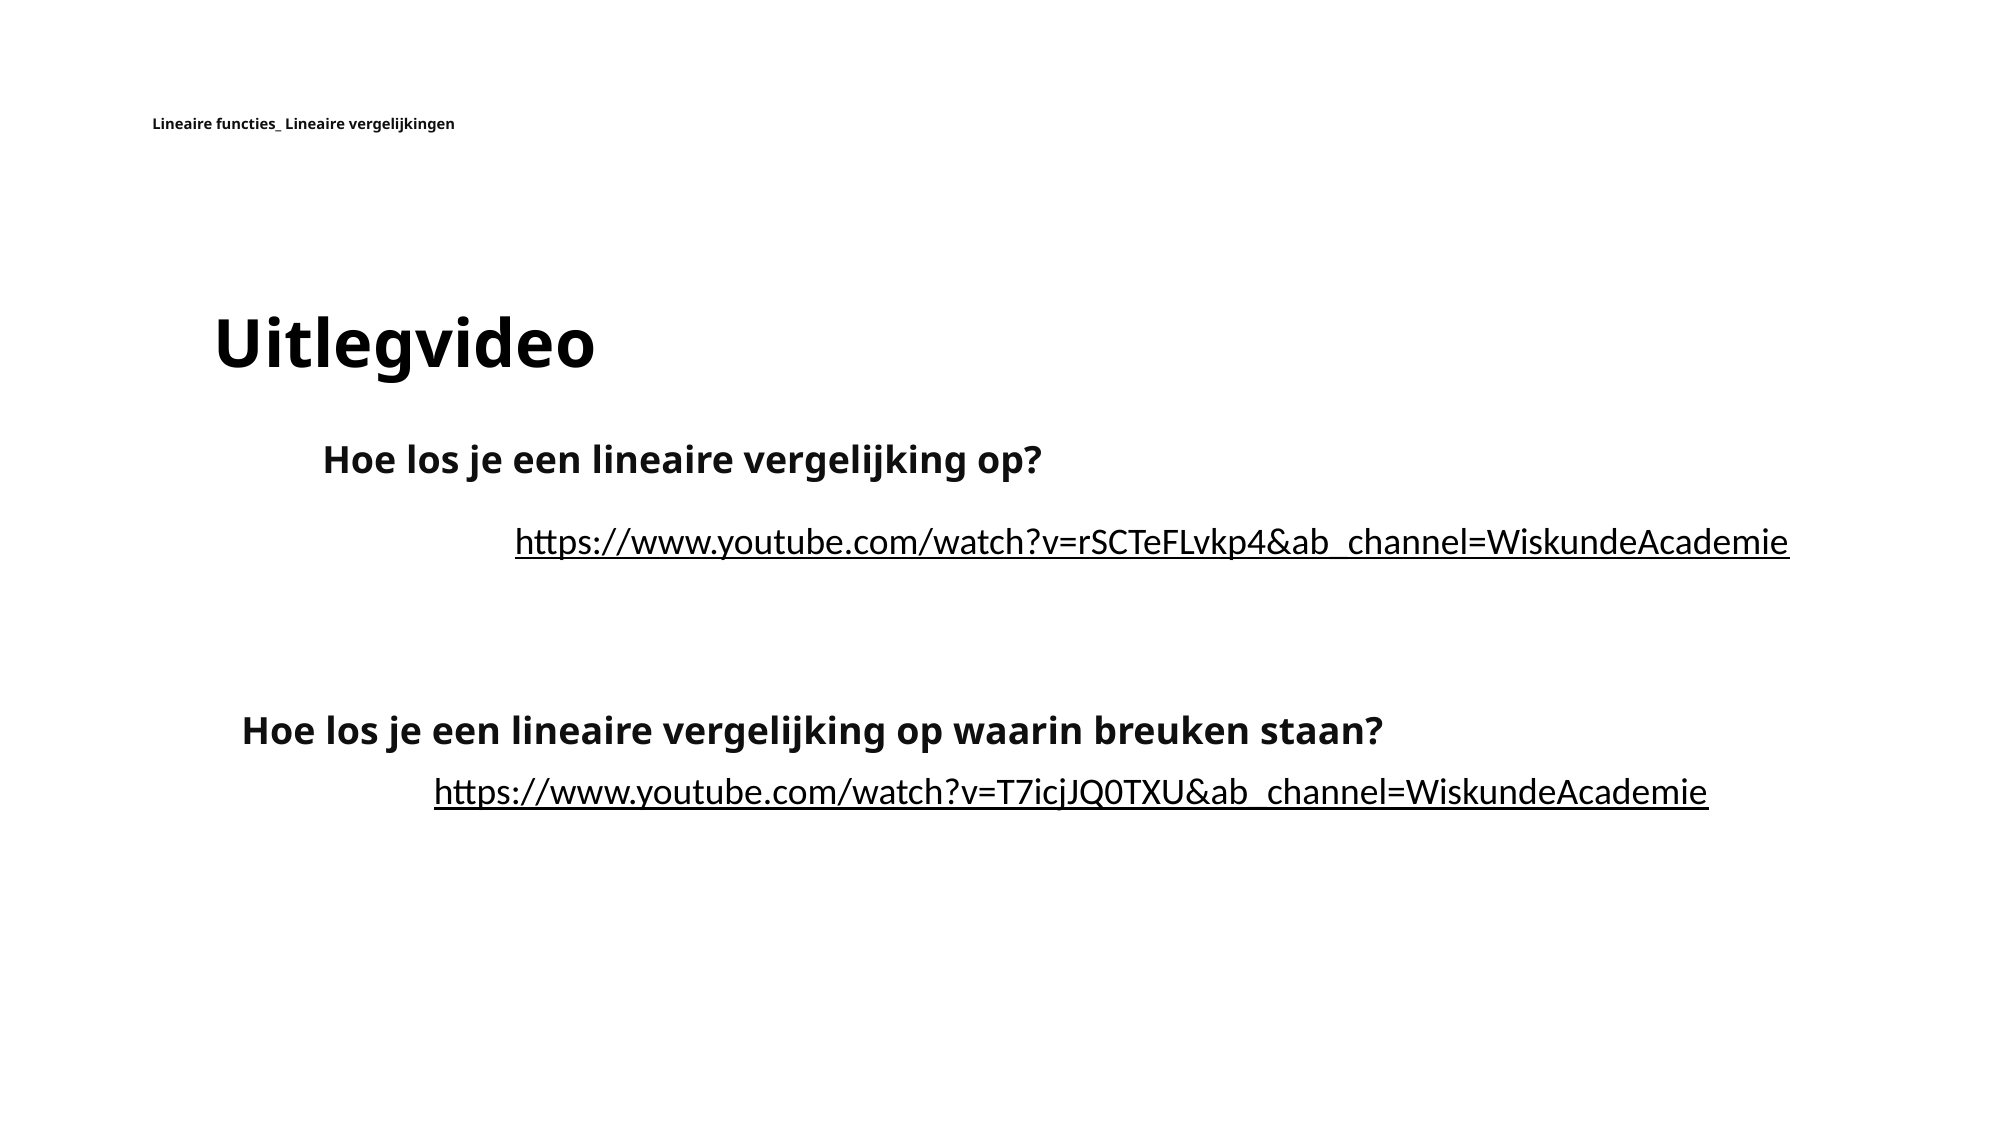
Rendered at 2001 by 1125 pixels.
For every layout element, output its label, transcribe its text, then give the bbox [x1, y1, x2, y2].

title Lineaire functies_ Lineaire vergelijkingen [137, 59, 1280, 191]
text_box Hoe los je een lineaire vergelijking op waarin breuken staan? [226, 699, 1612, 759]
text_box https://www.youtube.com/watch?v=T7icjJQ0TXU&ab_channel=WiskundeAcademie [419, 759, 1823, 820]
text_box Hoe los je een lineaire vergelijking op? [307, 428, 1693, 489]
text_box https://www.youtube.com/watch?v=rSCTeFLvkp4&ab_channel=WiskundeAcademie [500, 509, 1856, 570]
list Uitlegvideo [123, 302, 688, 434]
